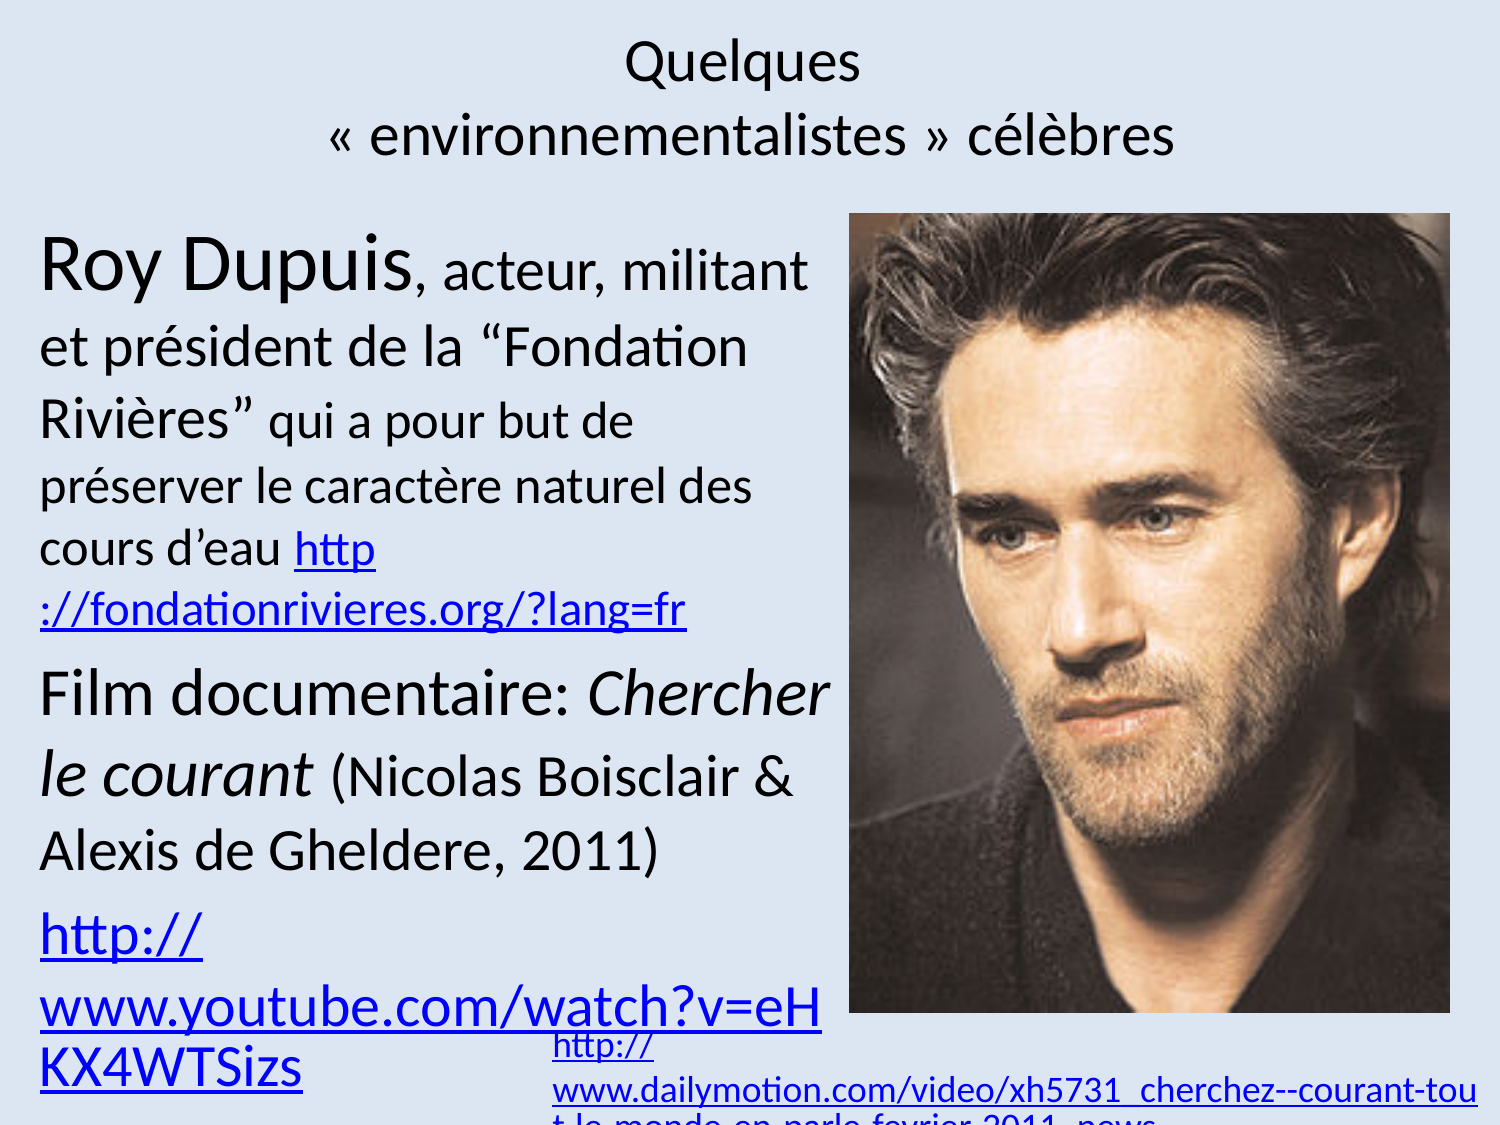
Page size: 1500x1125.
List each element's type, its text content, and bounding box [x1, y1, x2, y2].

list Roy Dupuis, acteur, militant et président de la “Fondation Rivières” qui a pour but de préserver le caractère naturel des cours d’eau http://fondationrivieres.org/?lang=fr Film documentaire: Chercher le courant (Nicolas Boisclair & Alexis de Gheldere, 2011) http://www.youtube.com/watch?v=eHKX4WTSizs [24, 200, 850, 1100]
text_box http://www.dailymotion.com/video/xh5731_cherchez--courant-tout-le-monde-en-parle-fevrier-2011_news [537, 1012, 1500, 1118]
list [849, 213, 1451, 1014]
title Quelques « environnementalistes » célèbres [75, 12, 1425, 175]
